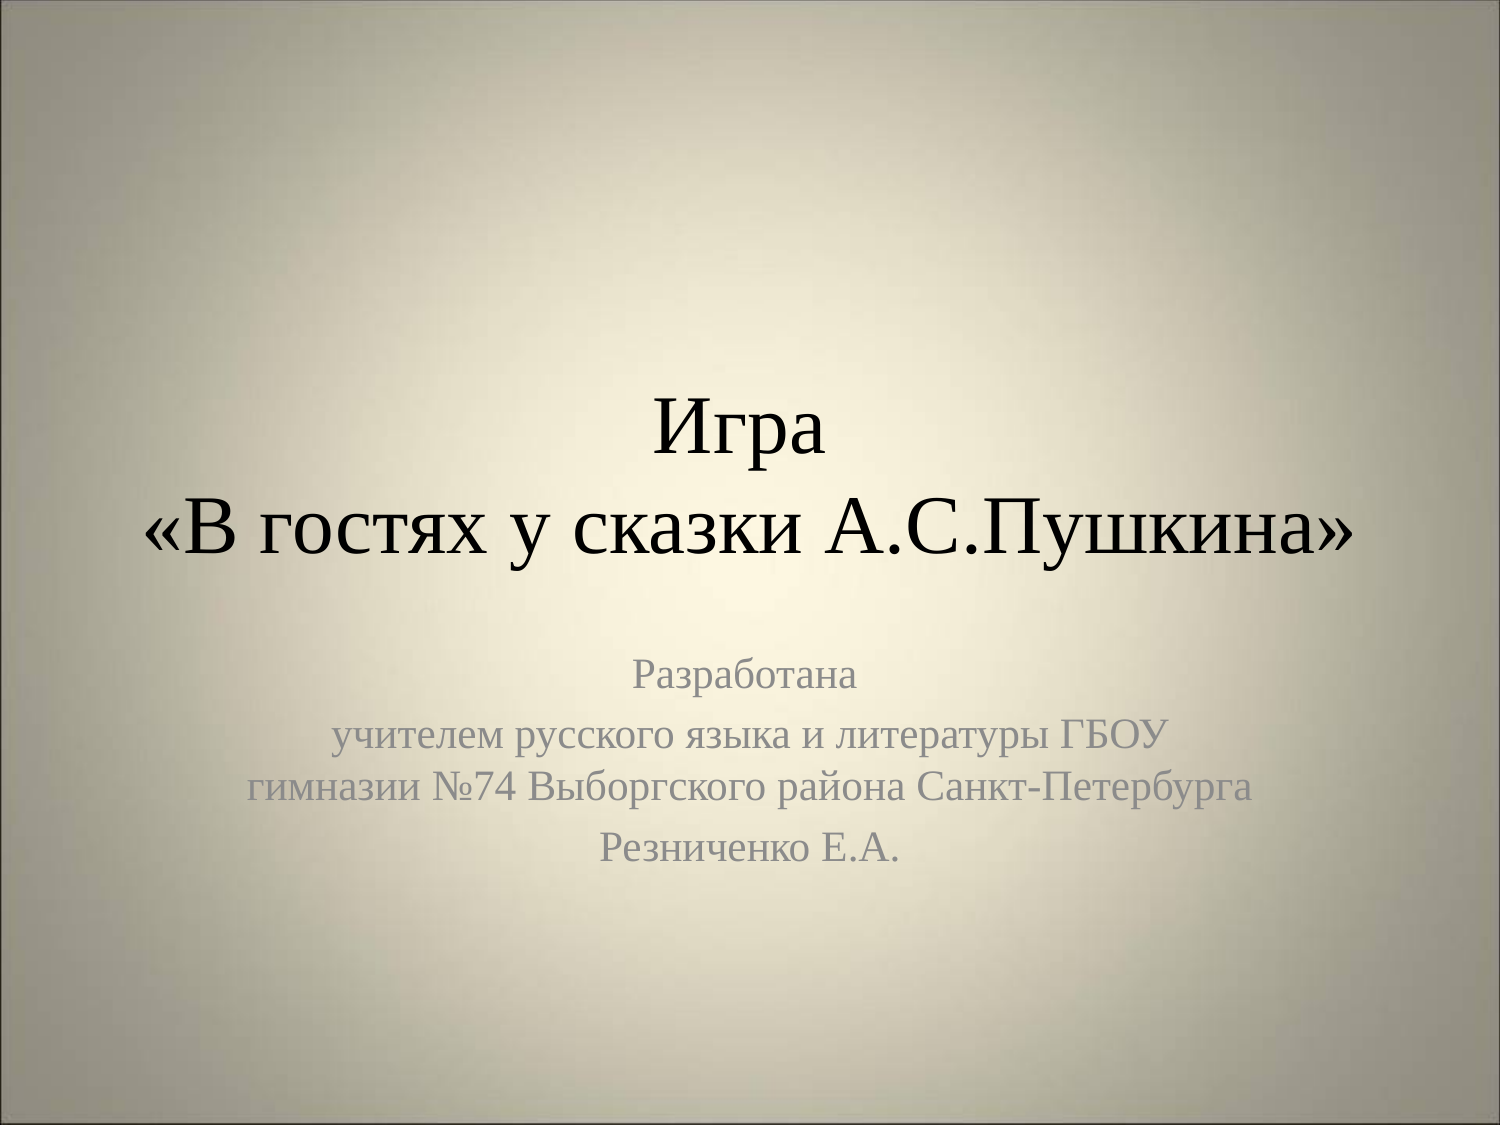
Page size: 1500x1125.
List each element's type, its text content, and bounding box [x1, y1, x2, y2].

subtitle Разработана учителем русского языка и литературы ГБОУ гимназии №74 Выборгского района Санкт-Петербурга Резниченко Е.А. [224, 637, 1276, 926]
title Игра «В гостях у сказки А.С.Пушкина» [112, 349, 1388, 591]
picture [0, 0, 1500, 1125]
